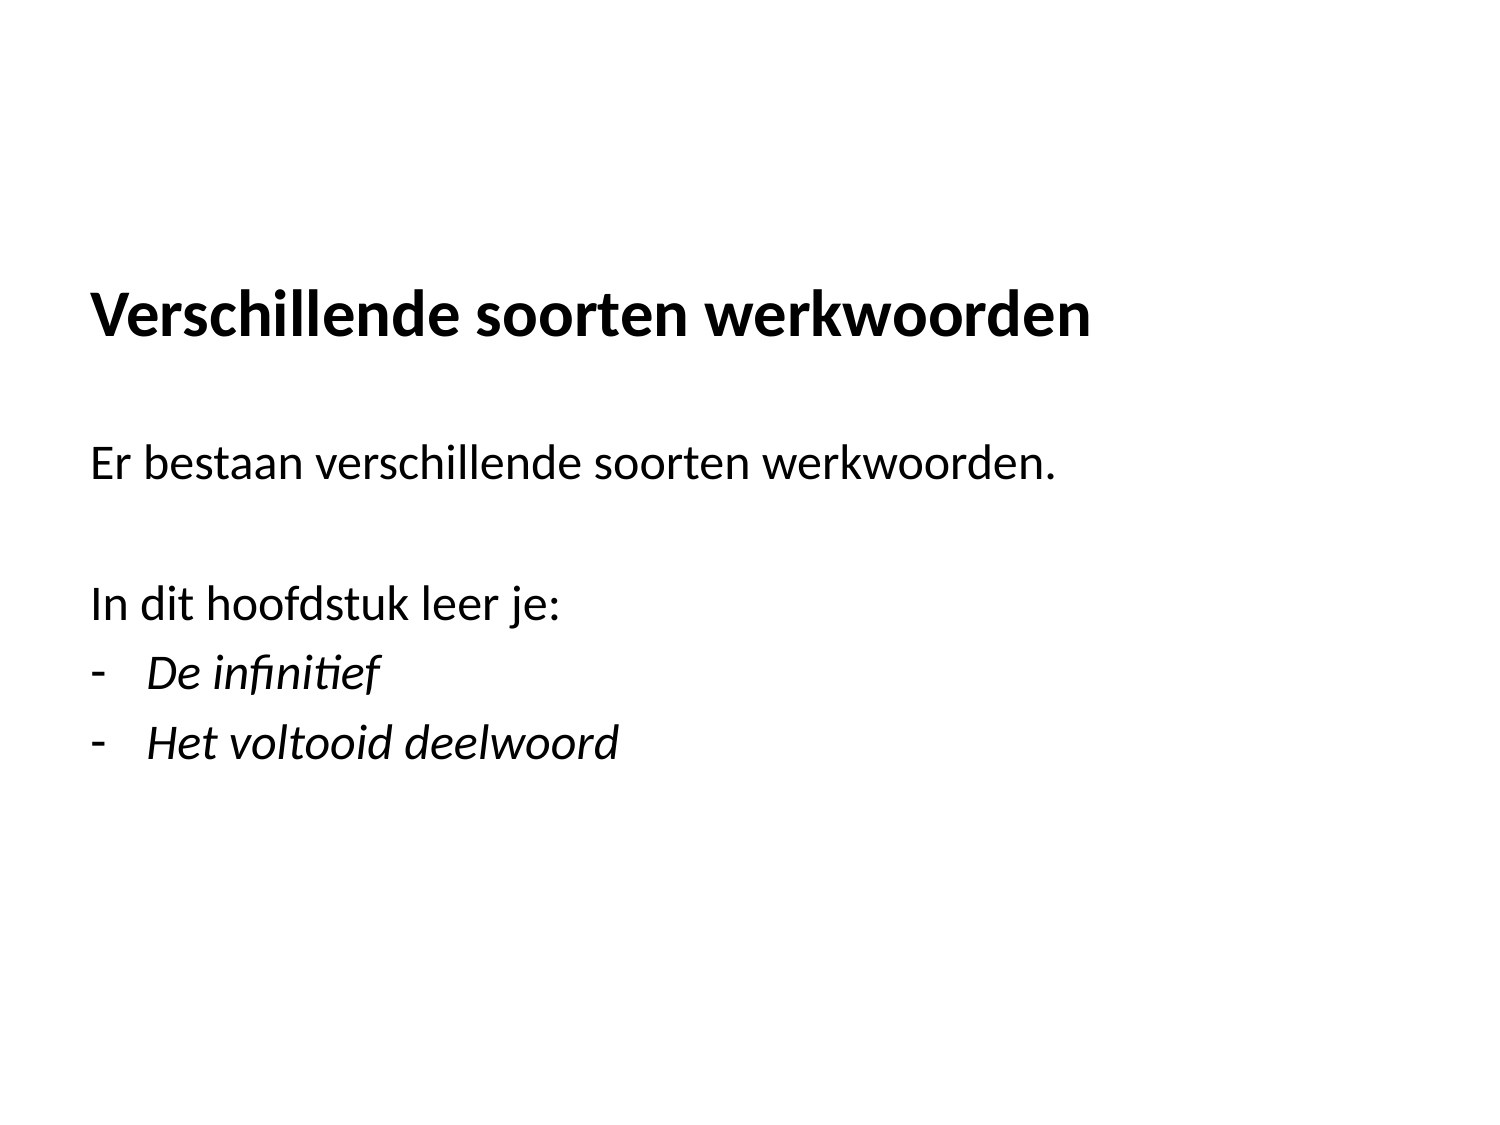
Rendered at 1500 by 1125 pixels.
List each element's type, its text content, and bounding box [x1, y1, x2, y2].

list Verschillende soorten werkwoorden Er bestaan verschillende soorten werkwoorden. In dit hoofdstuk leer je: De infinitief Het voltooid deelwoord [75, 262, 1425, 1005]
